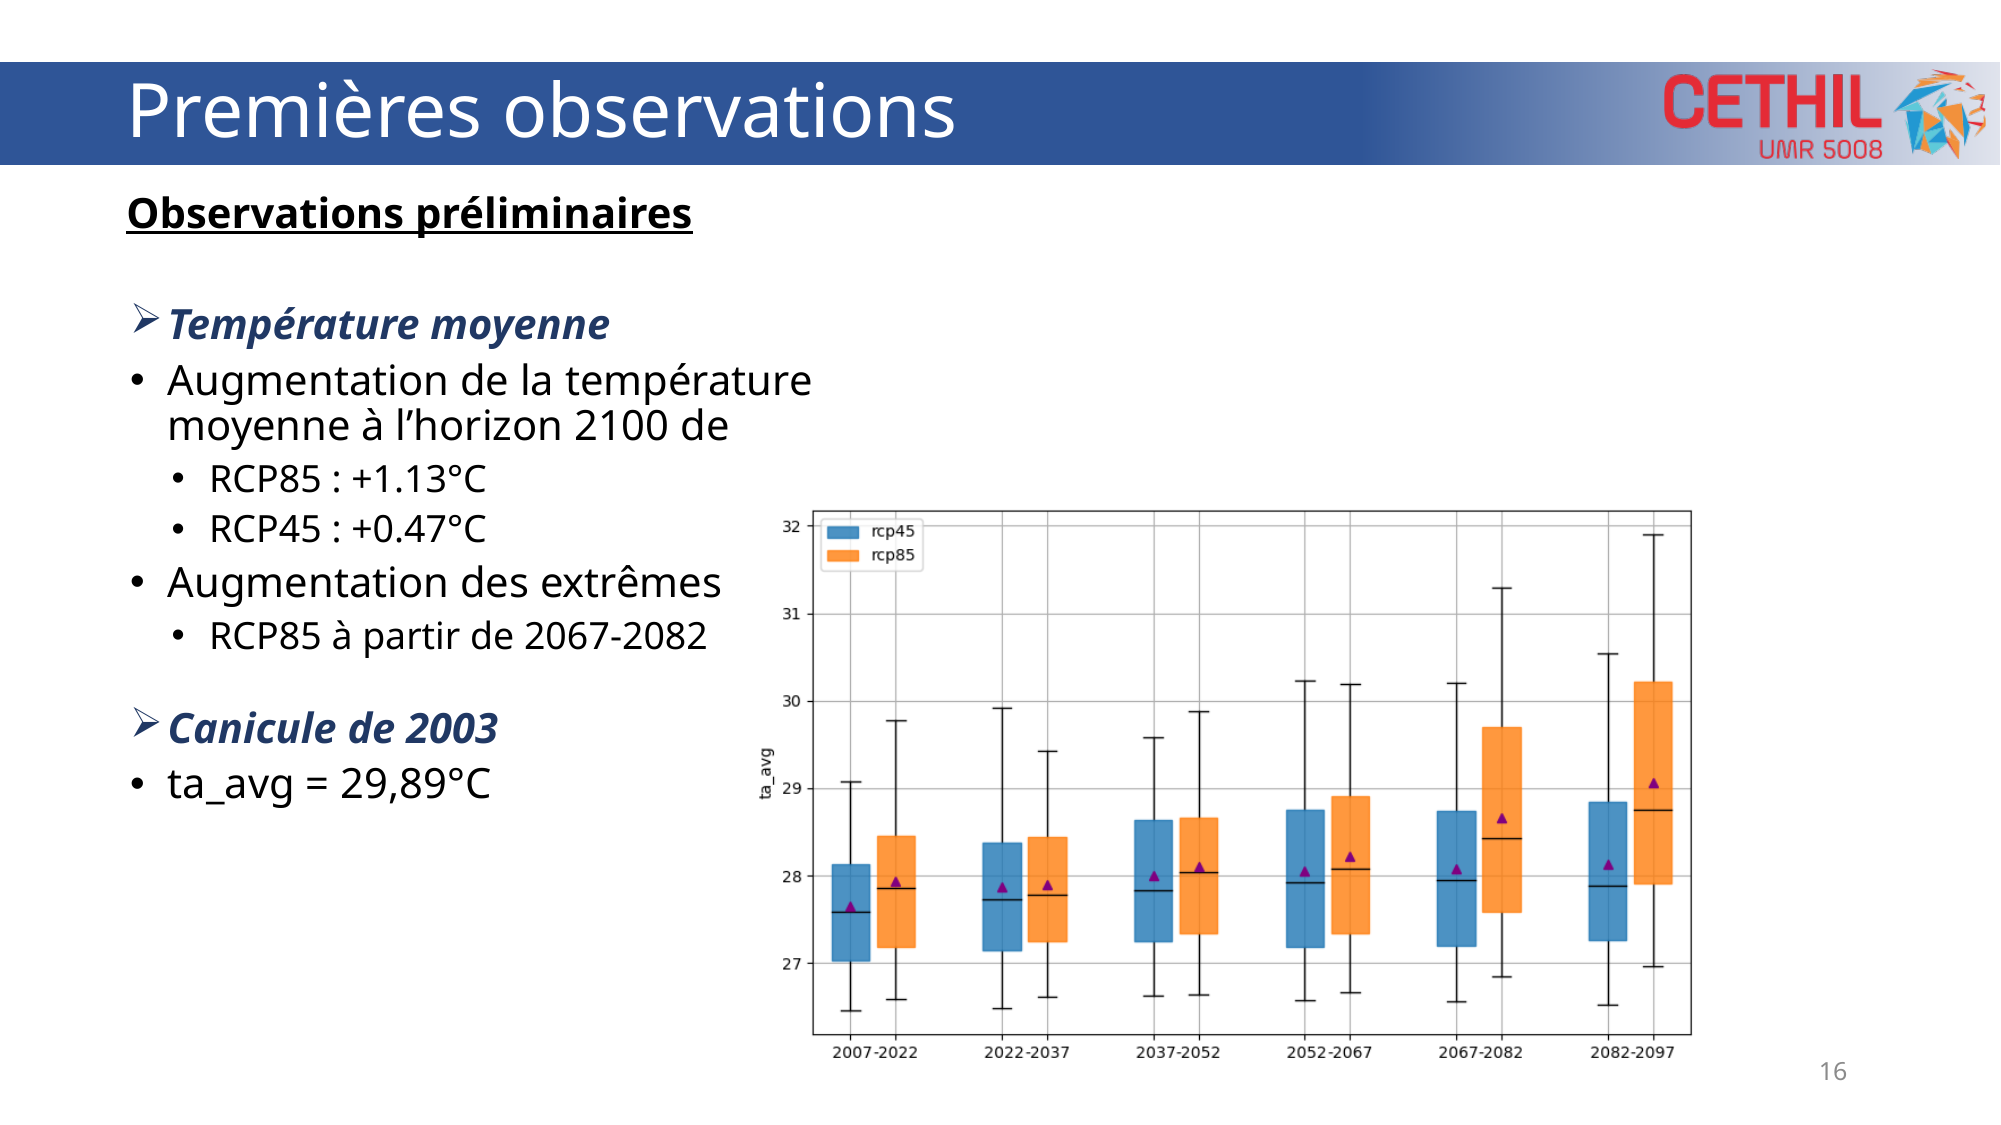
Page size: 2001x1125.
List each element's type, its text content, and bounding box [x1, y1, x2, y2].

list Température moyenne Augmentation de la température moyenne à l’horizon 2100 de RCP85 : +1.13°C RCP45 : +0.47°C Augmentation des extrêmes RCP85 à partir de 2067-2082 Canicule de 2003 ta_avg = 29,89°C [111, 296, 961, 1014]
slide_number 16 [1804, 1042, 1863, 1103]
list Observations préliminaires [111, 184, 1935, 267]
picture [671, 429, 1804, 1109]
title Premières observations [111, 42, 1937, 185]
